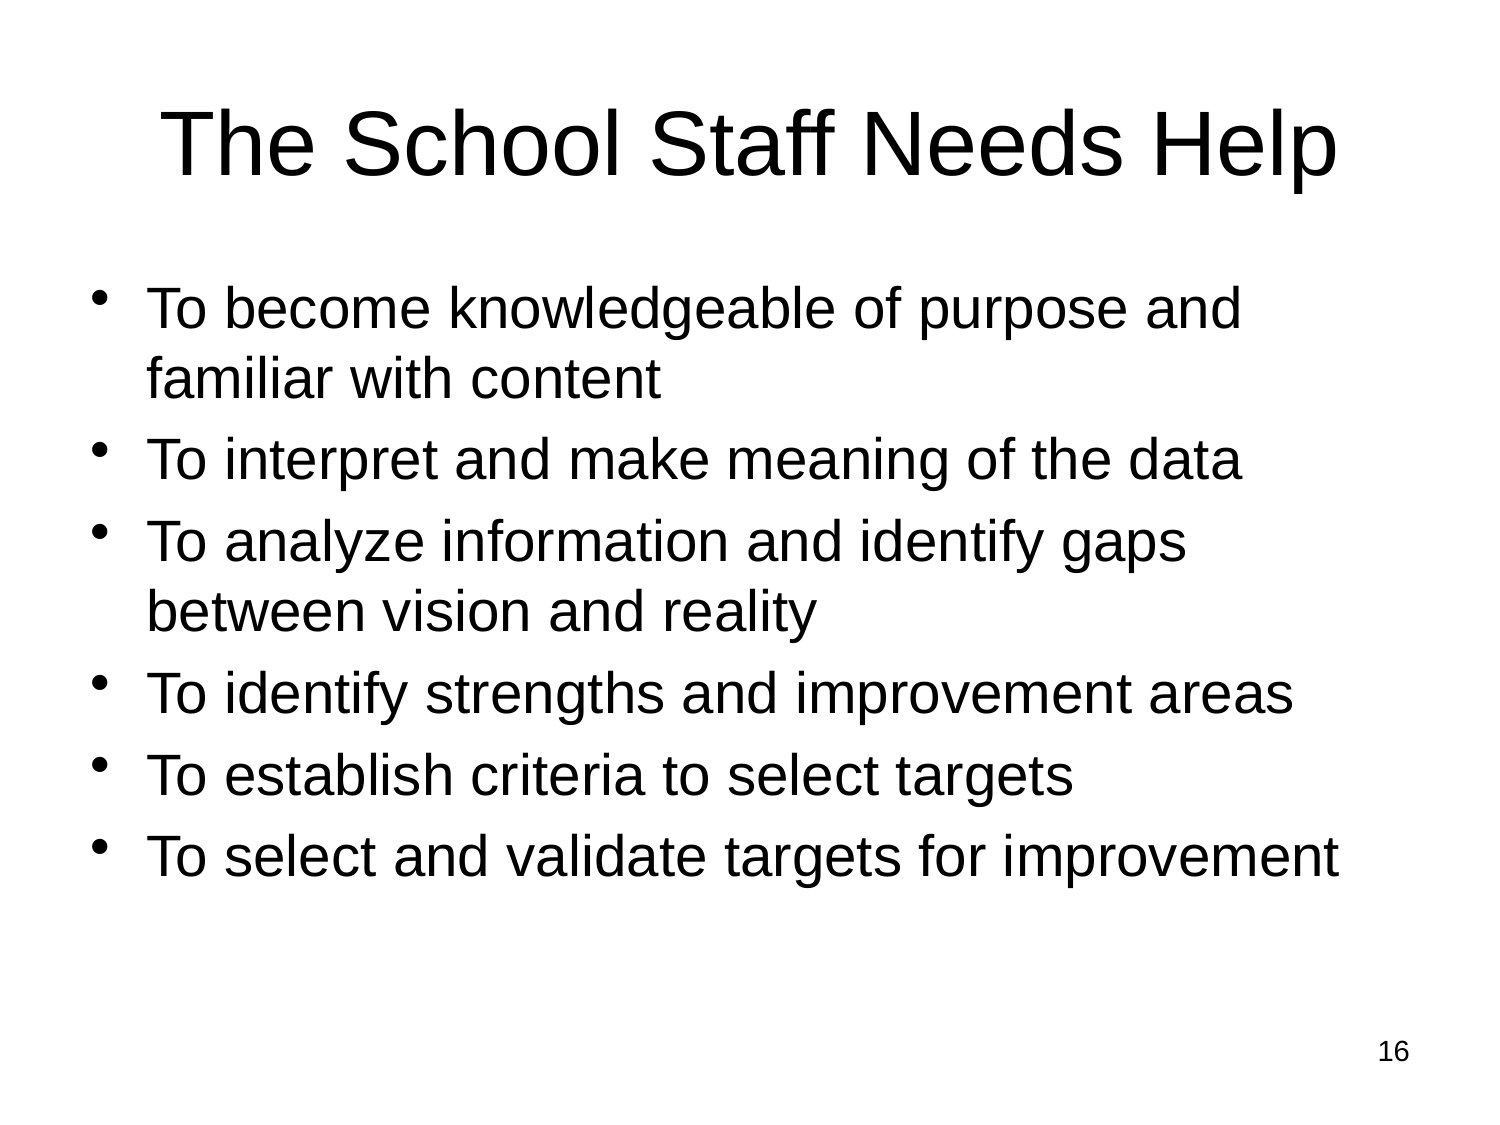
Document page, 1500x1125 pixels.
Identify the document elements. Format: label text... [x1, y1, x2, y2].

slide_number 16 [1074, 1024, 1426, 1103]
title The School Staff Needs Help [74, 44, 1426, 233]
list To become knowledgeable of purpose and familiar with content To interpret and make meaning of the data To analyze information and identify gaps between vision and reality To identify strengths and improvement areas To establish criteria to select targets To select and validate targets for improvement [74, 262, 1426, 1006]
